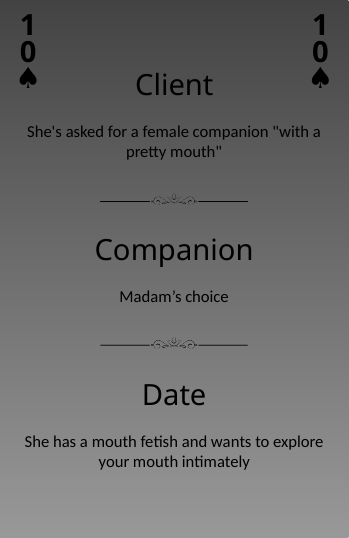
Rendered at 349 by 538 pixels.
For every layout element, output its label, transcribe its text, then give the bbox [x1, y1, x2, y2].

picture [100, 305, 248, 380]
picture [100, 162, 248, 237]
text_box Client She's asked for a female companion "with a pretty mouth" Companion Madam’s choice Date She has a mouth fetish and wants to explore your mouth intimately [0, 0, 349, 538]
